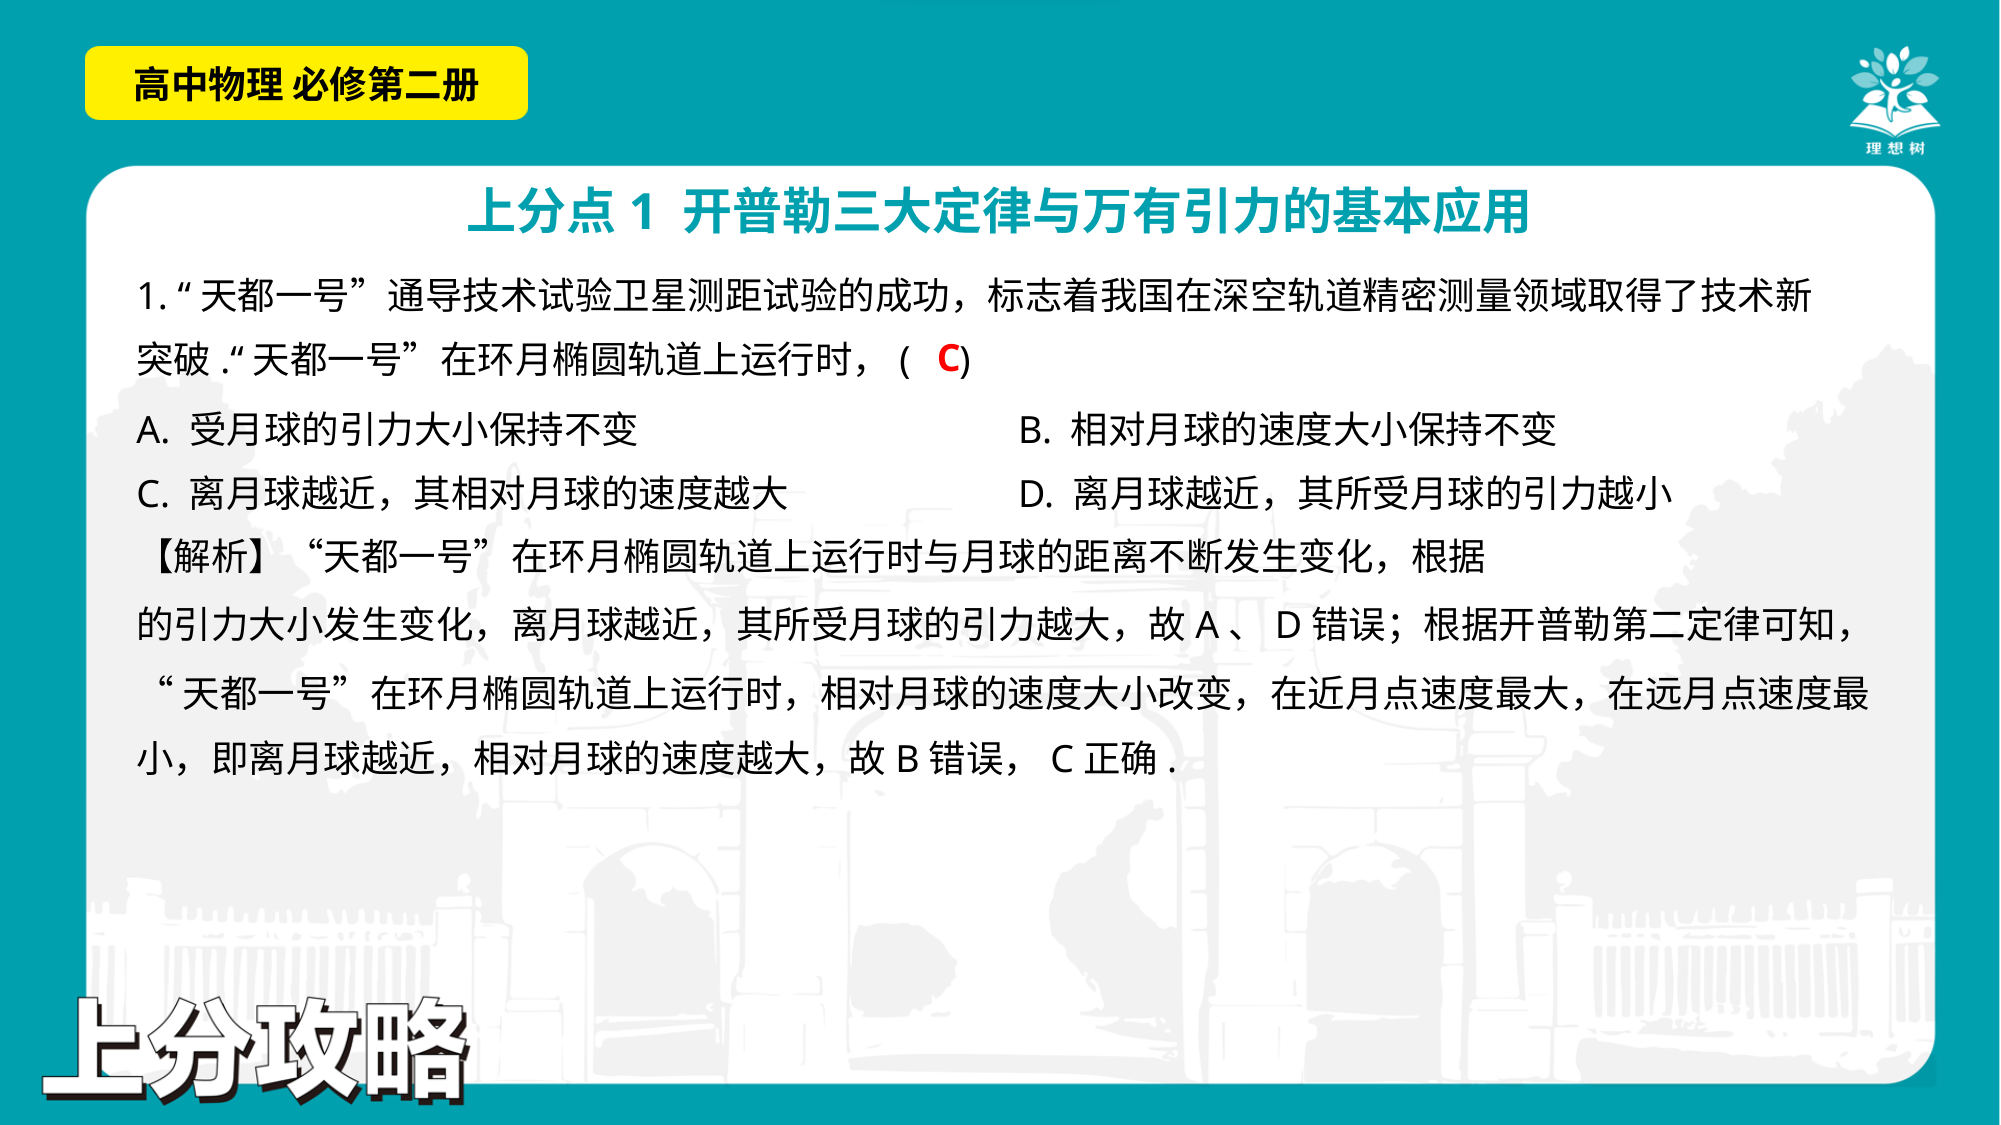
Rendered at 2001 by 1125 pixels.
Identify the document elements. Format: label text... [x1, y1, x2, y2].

picture [0, 0, 2000, 1125]
text_box 1. “天都一号”通导技术试验卫星测距试验的成功，标志着我国在深空轨道精密测量领域取得了技术新 突破.“天都一号”在环月椭圆轨道上运行时，( ) [136, 247, 1865, 375]
text_box C [921, 314, 976, 373]
text_box A. 受月球的引力大小保持不变 B. 相对月球的速度大小保持不变 C. 离月球越近，其相对月球的速度越大 D. 离月球越近，其所受月球的引力越小 [136, 382, 1865, 509]
